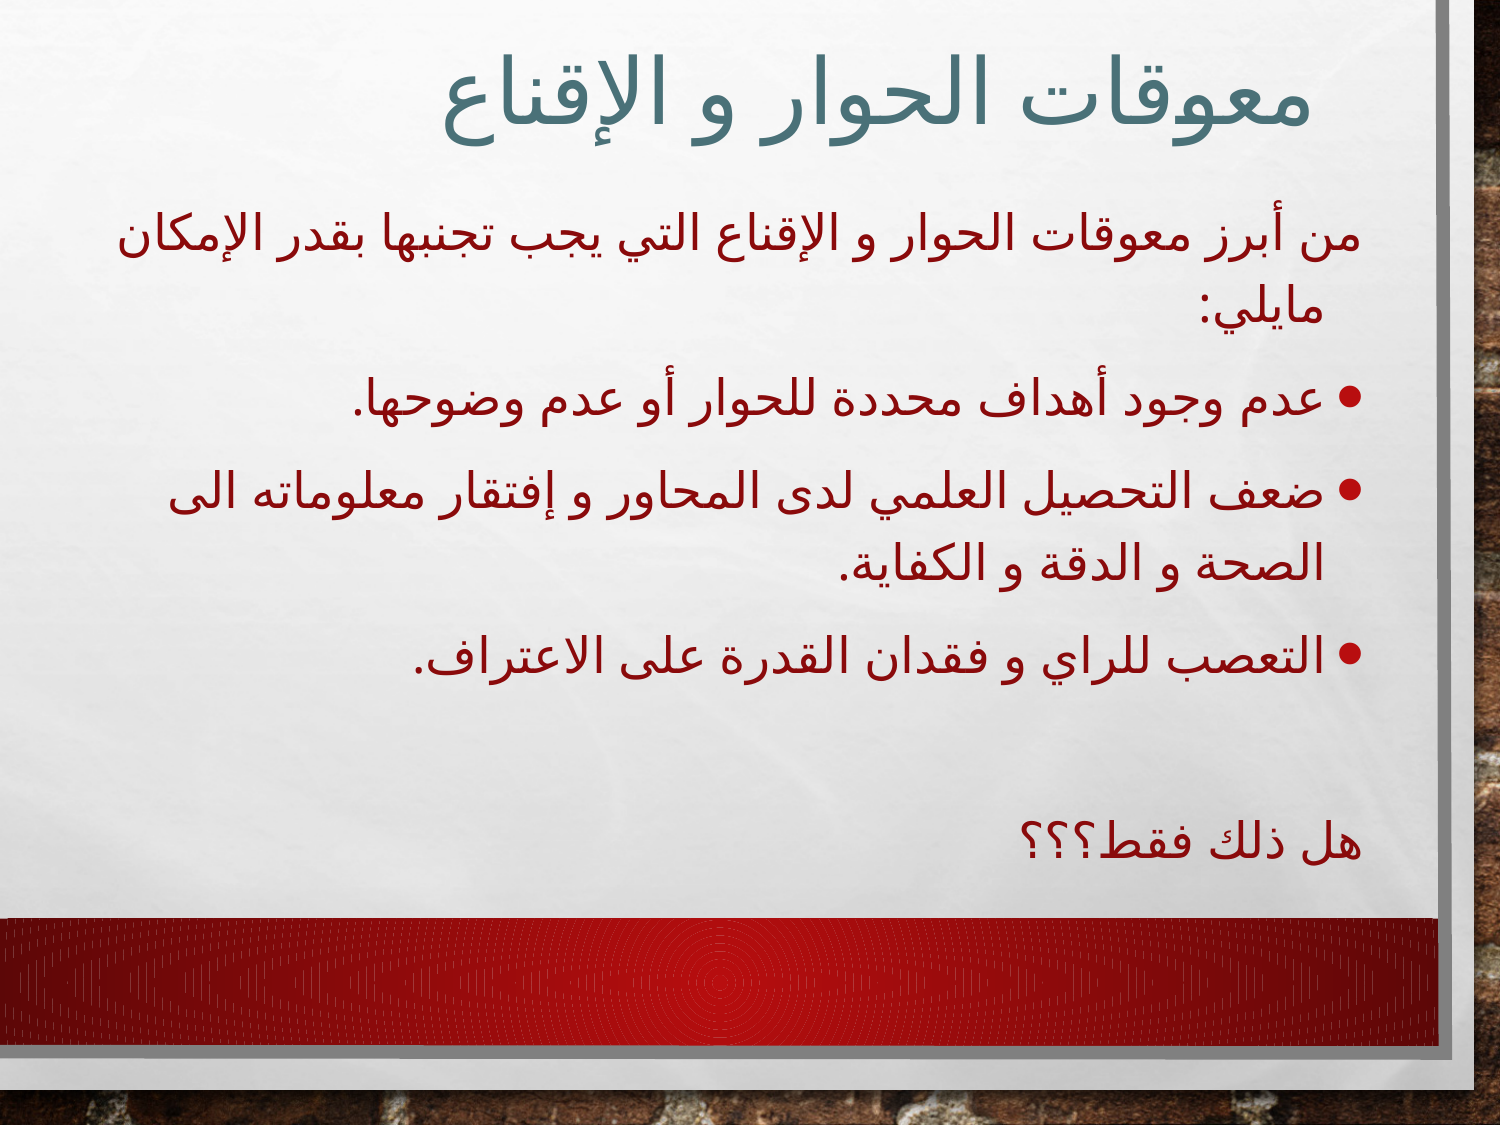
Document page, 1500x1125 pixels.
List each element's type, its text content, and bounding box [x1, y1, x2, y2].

title معوقات الحوار و الإقناع [76, 0, 1356, 189]
picture [0, 0, 1500, 1125]
list من أبرز معوقات الحوار و الإقناع التي يجب تجنبها بقدر الإمكان مايلي: عدم وجود أهداف محددة للحوار أو عدم وضوحها. ضعف التحصيل العلمي لدى المحاور و إفتقار معلوماته الى الصحة و الدقة و الكفاية. التعصب للراي و فقدان القدرة على الاعتراف. هل ذلك فقط؟؟؟ [100, 349, 1380, 894]
